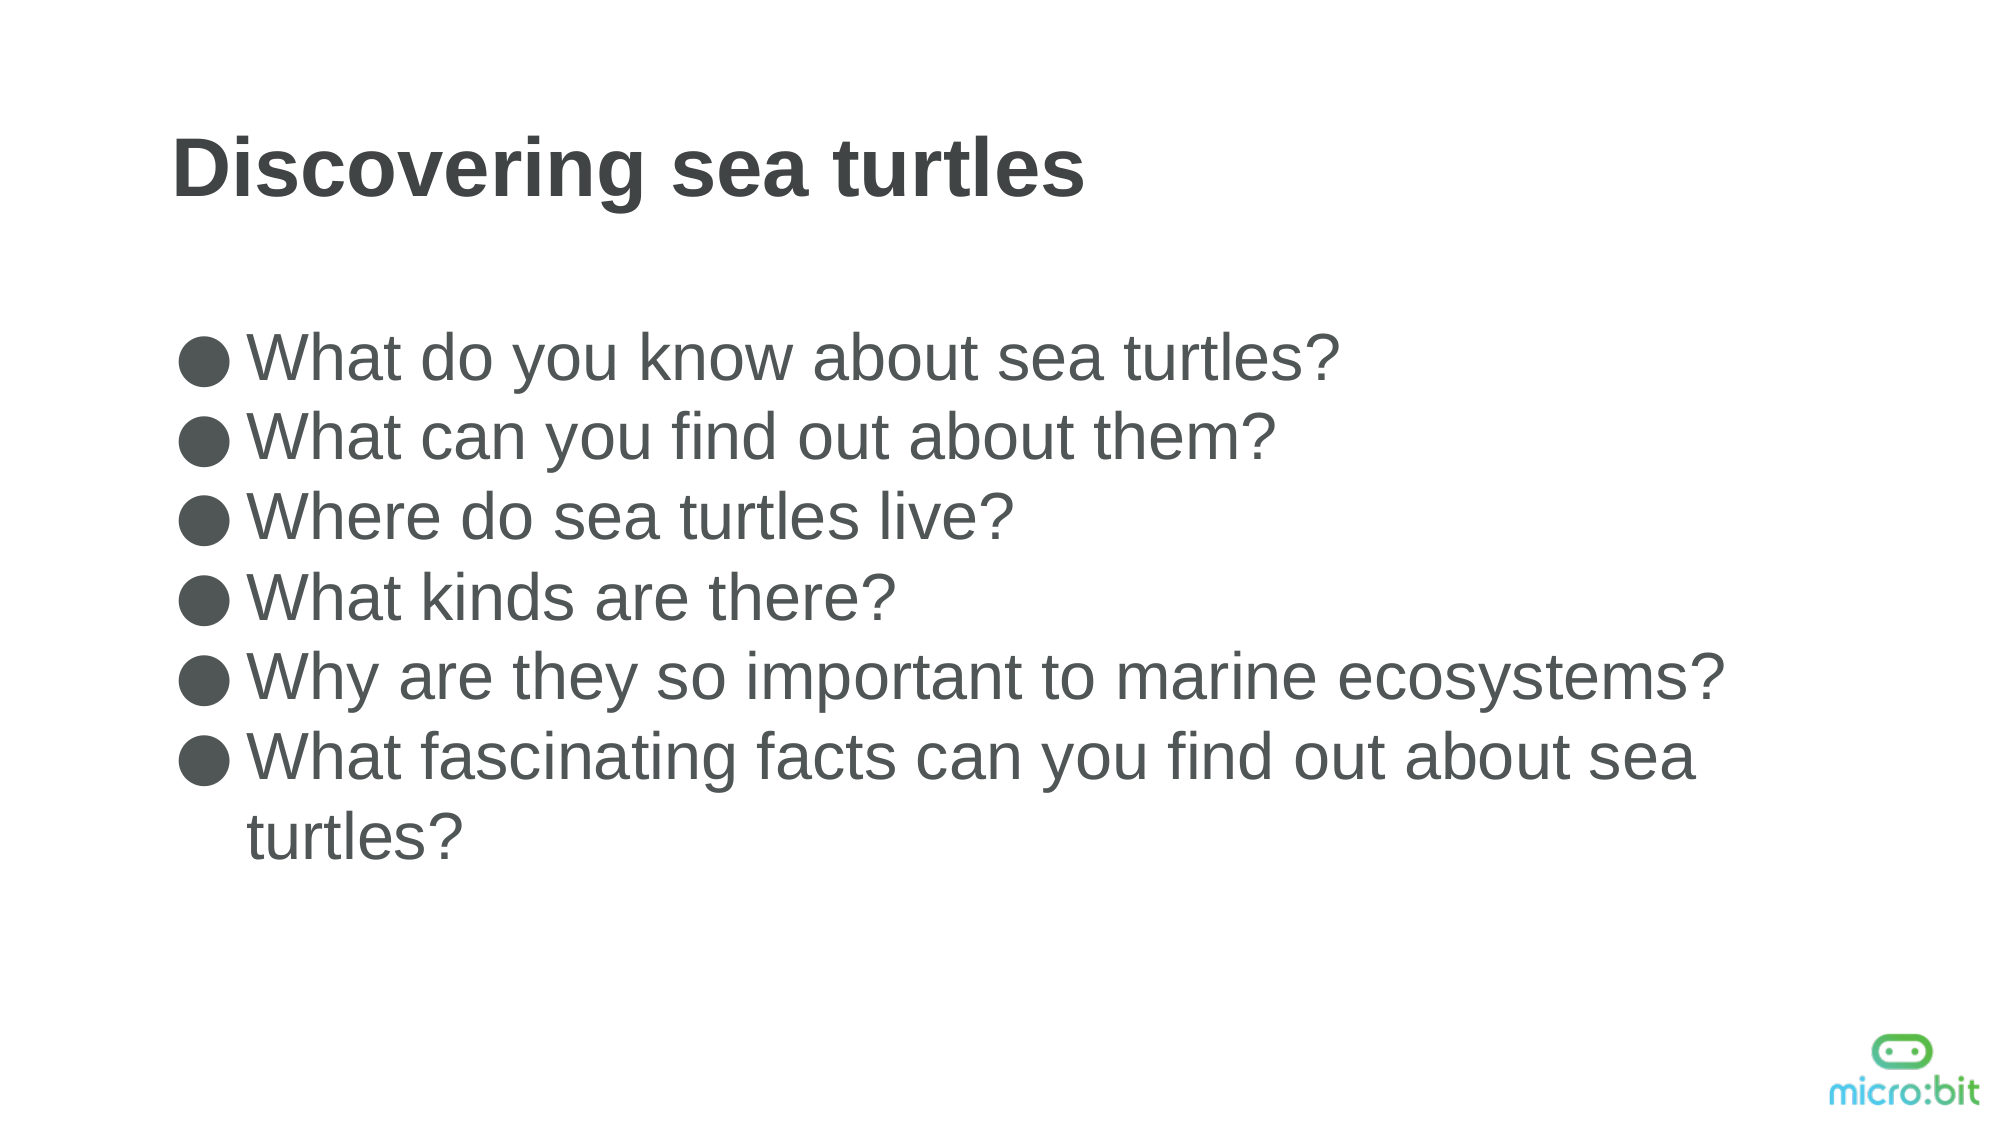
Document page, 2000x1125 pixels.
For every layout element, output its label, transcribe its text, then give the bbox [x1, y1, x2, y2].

picture [1829, 1029, 1980, 1106]
text_box Discovering sea turtles What do you know about sea turtles? What can you find out about them? Where do sea turtles live? What kinds are there? Why are they so important to marine ecosystems? What fascinating facts can you find out about sea turtles? [156, 105, 1908, 929]
